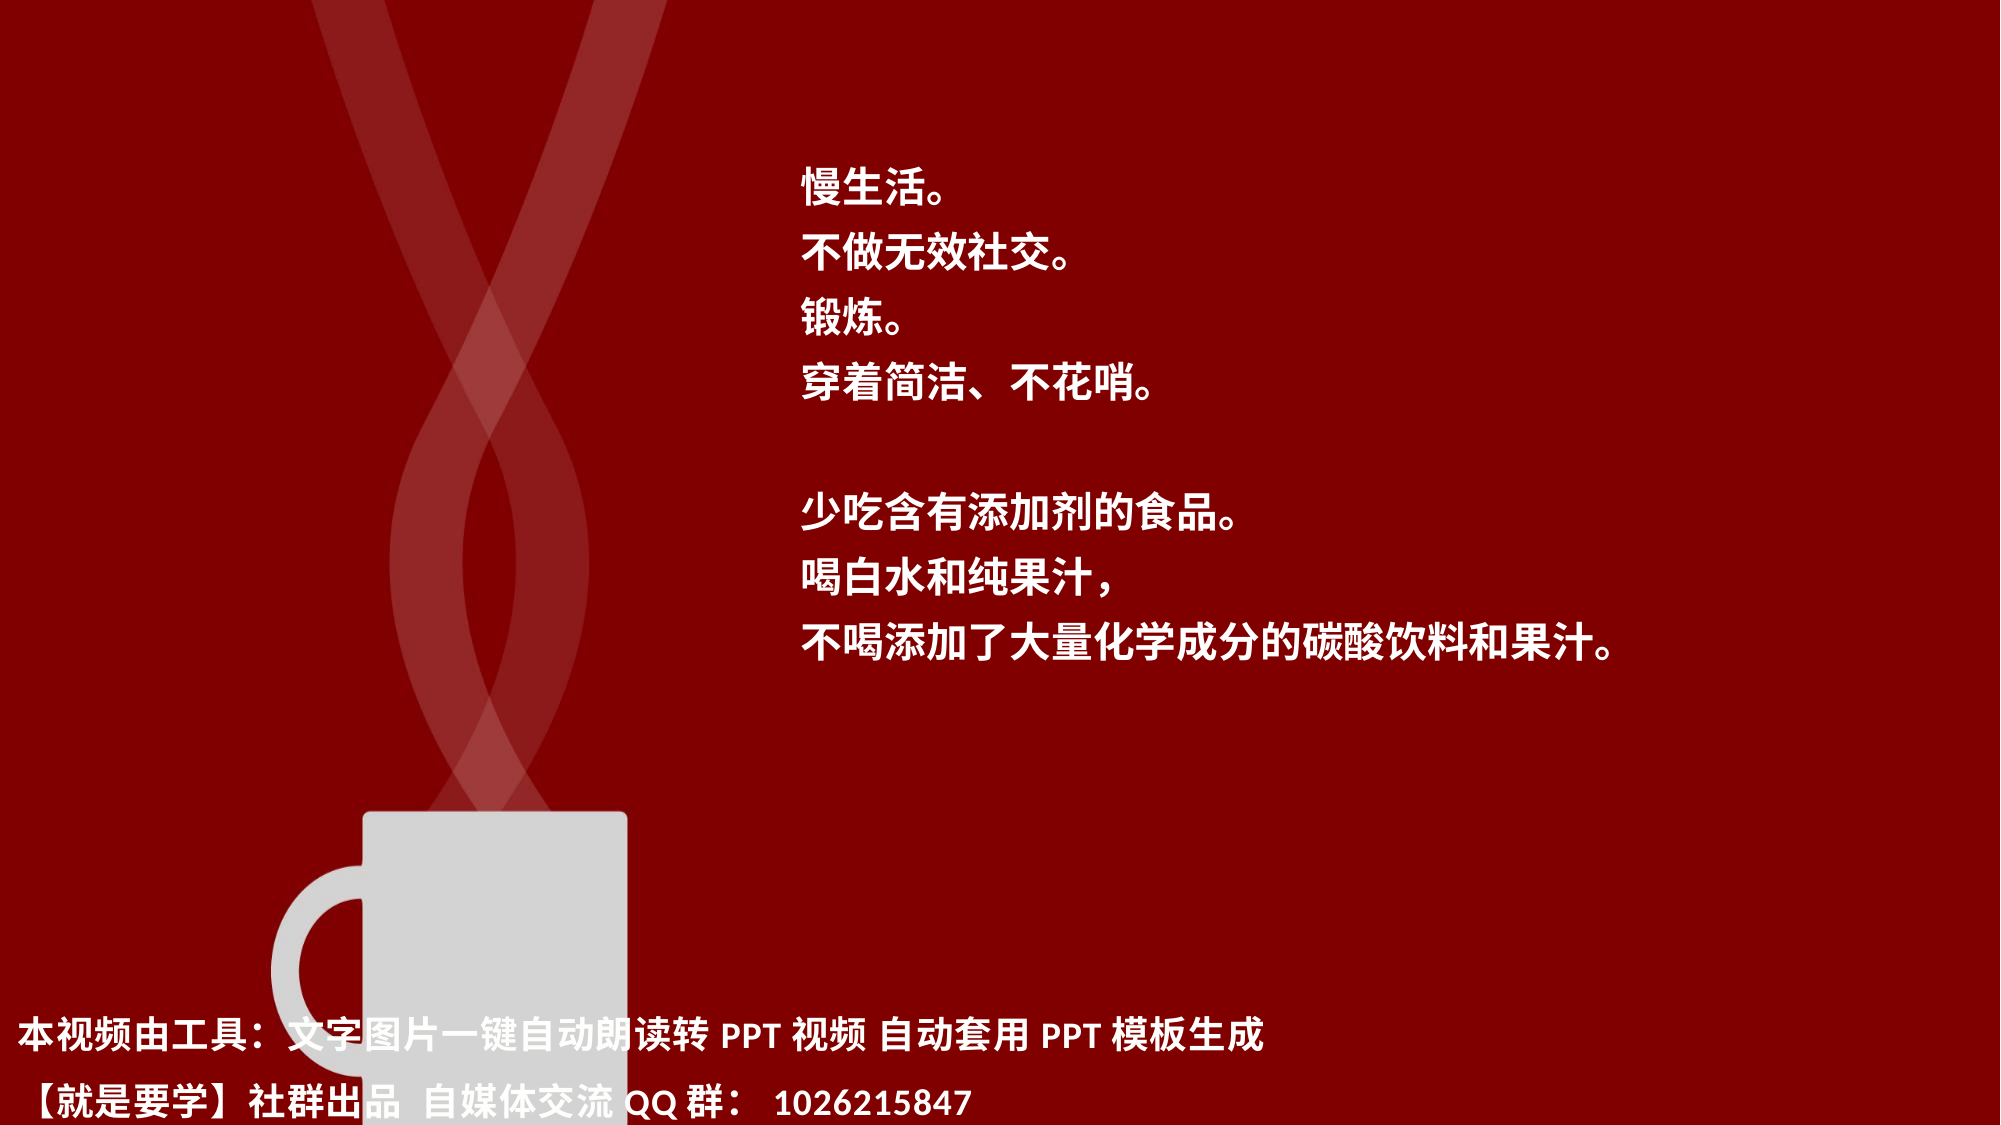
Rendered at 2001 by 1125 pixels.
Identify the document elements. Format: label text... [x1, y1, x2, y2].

text_box 慢生活。 不做无效社交。 锻炼。 穿着简洁、不花哨。 少吃含有添加剂的食品。 喝白水和纯果汁， 不喝添加了大量化学成分的碳酸饮料和果汁。 [786, 138, 1622, 673]
picture [0, 0, 2000, 1125]
